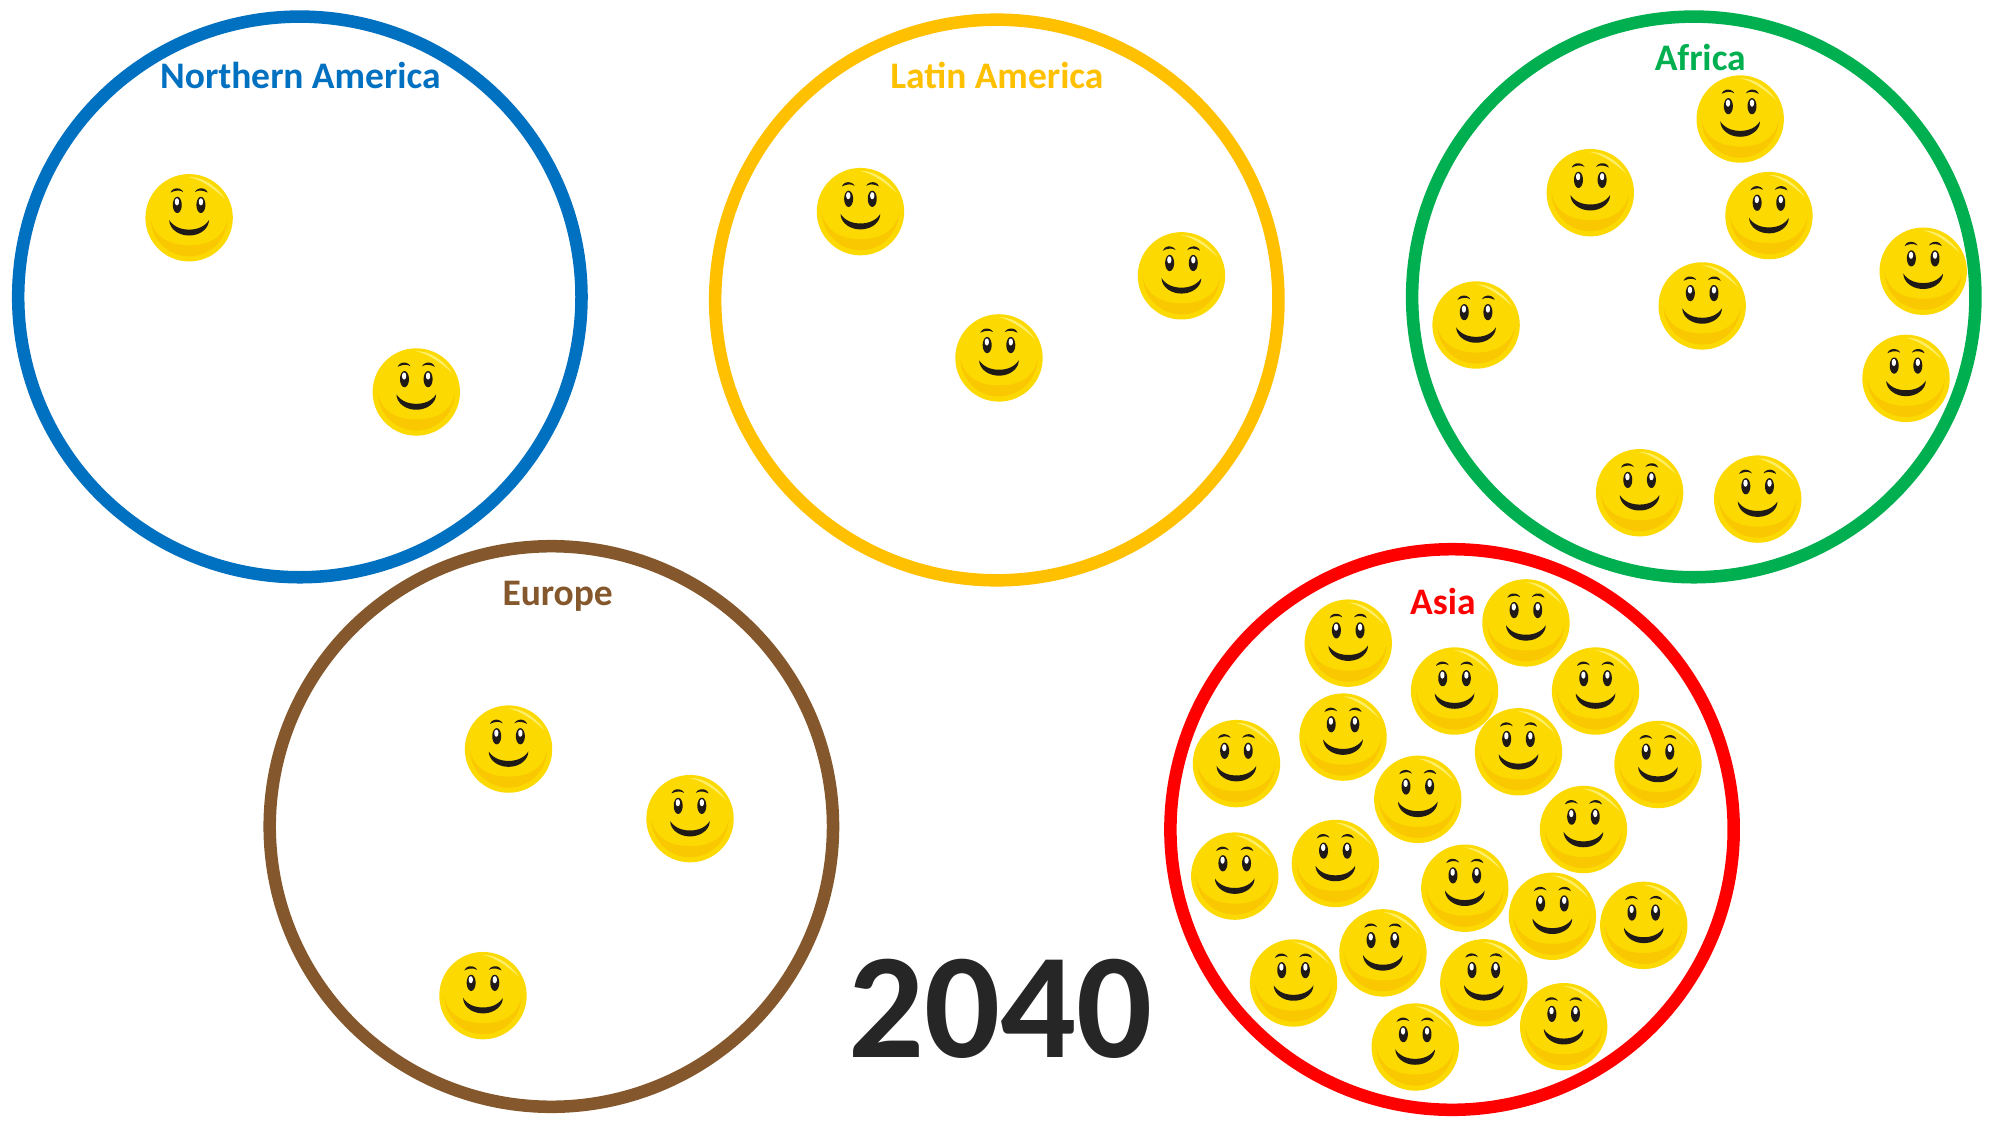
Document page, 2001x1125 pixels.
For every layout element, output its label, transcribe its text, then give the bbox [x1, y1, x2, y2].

picture [1713, 455, 1802, 543]
picture [1137, 232, 1226, 320]
picture [1432, 281, 1520, 369]
picture [1879, 227, 1967, 315]
text_box [17, 61, 583, 579]
picture [646, 774, 734, 863]
text_box [881, 18, 1112, 43]
picture [1192, 719, 1281, 808]
picture [1249, 939, 1338, 1027]
text_box [268, 545, 835, 1108]
picture [816, 167, 905, 256]
picture [1595, 448, 1684, 537]
picture [372, 348, 460, 436]
picture [1546, 148, 1634, 237]
picture [1190, 832, 1279, 920]
picture [1291, 693, 1462, 908]
picture [1725, 171, 1813, 260]
picture [464, 705, 553, 793]
picture [439, 951, 527, 1040]
text_box [714, 46, 1280, 582]
picture [145, 174, 233, 262]
text_box 2040 [820, 900, 1181, 1095]
picture [1696, 75, 1784, 163]
picture [1339, 579, 1702, 1091]
text_box Latin America [875, 43, 1122, 104]
picture [1862, 334, 1950, 423]
picture [955, 314, 1043, 402]
text_box Africa [1640, 25, 1788, 86]
text_box [1411, 15, 1977, 579]
picture [1304, 599, 1392, 687]
text_box Asia [1395, 569, 1493, 630]
text_box [1169, 548, 1735, 1111]
text_box [178, 15, 422, 43]
text_box Northern America [145, 43, 497, 104]
picture [1658, 262, 1746, 350]
text_box Europe [488, 560, 647, 621]
picture [1600, 881, 1688, 970]
